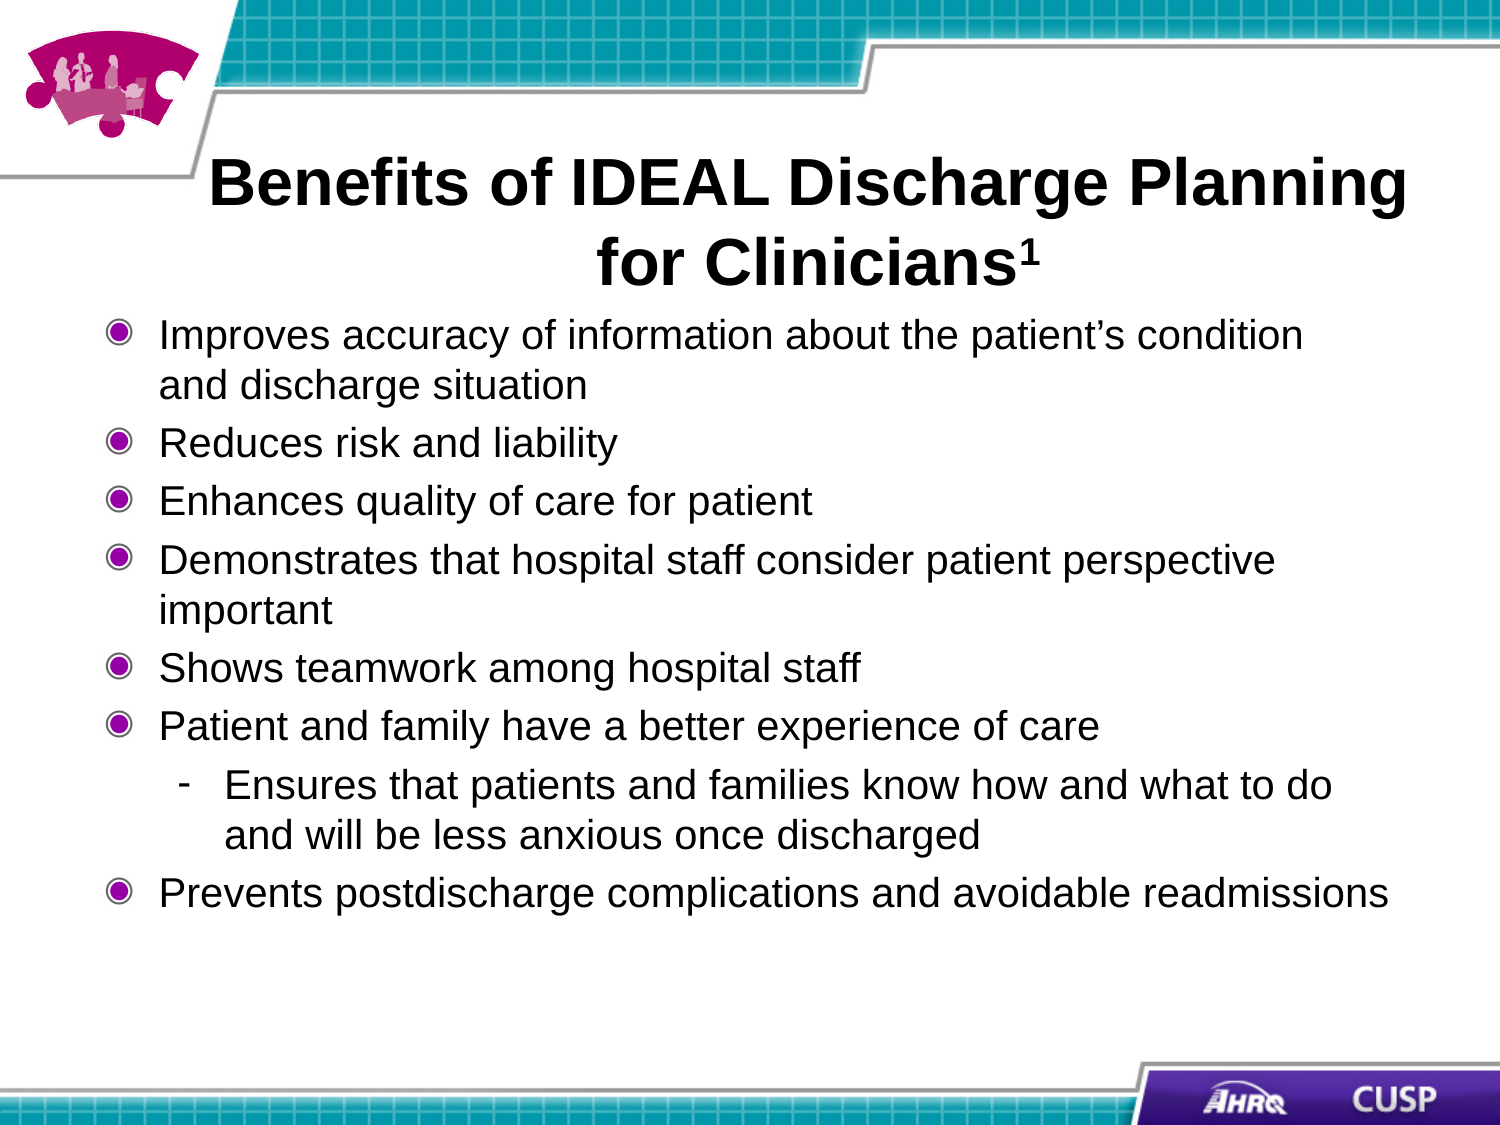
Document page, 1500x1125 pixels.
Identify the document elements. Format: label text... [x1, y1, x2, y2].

title Benefits of IDEAL Discharge Planning for Clinicians1 [162, 125, 1475, 313]
picture [0, 0, 1500, 1125]
list Improves accuracy of information about the patient’s condition and discharge situation Reduces risk and liability Enhances quality of care for patient Demonstrates that hospital staff consider patient perspective important Shows teamwork among hospital staff Patient and family have a better experience of care Ensures that patients and families know how and what to do and will be less anxious once discharged Prevents postdischarge complications and avoidable readmissions [87, 299, 1425, 975]
